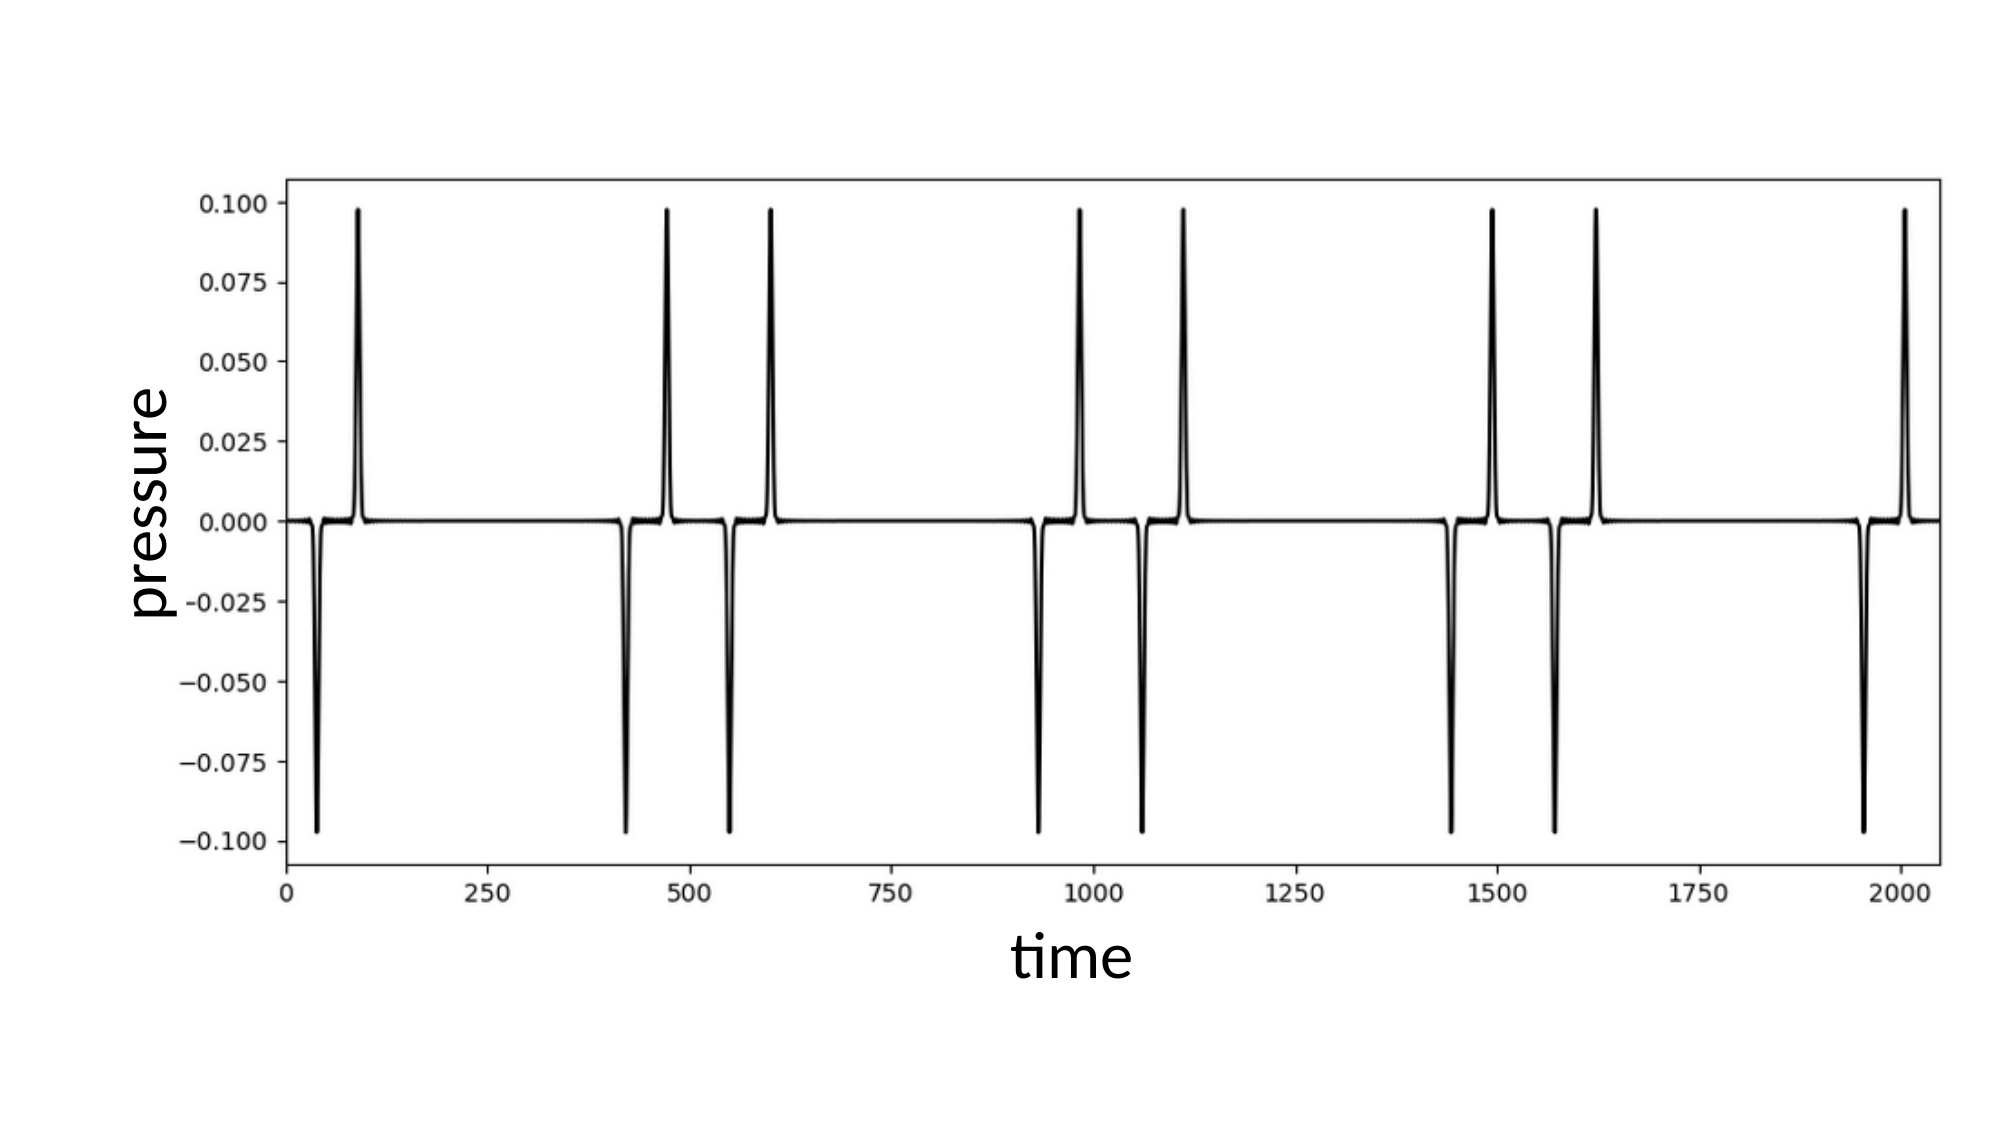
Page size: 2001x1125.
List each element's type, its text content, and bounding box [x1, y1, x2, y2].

picture [91, 173, 1975, 953]
text_box time [974, 953, 1200, 1000]
